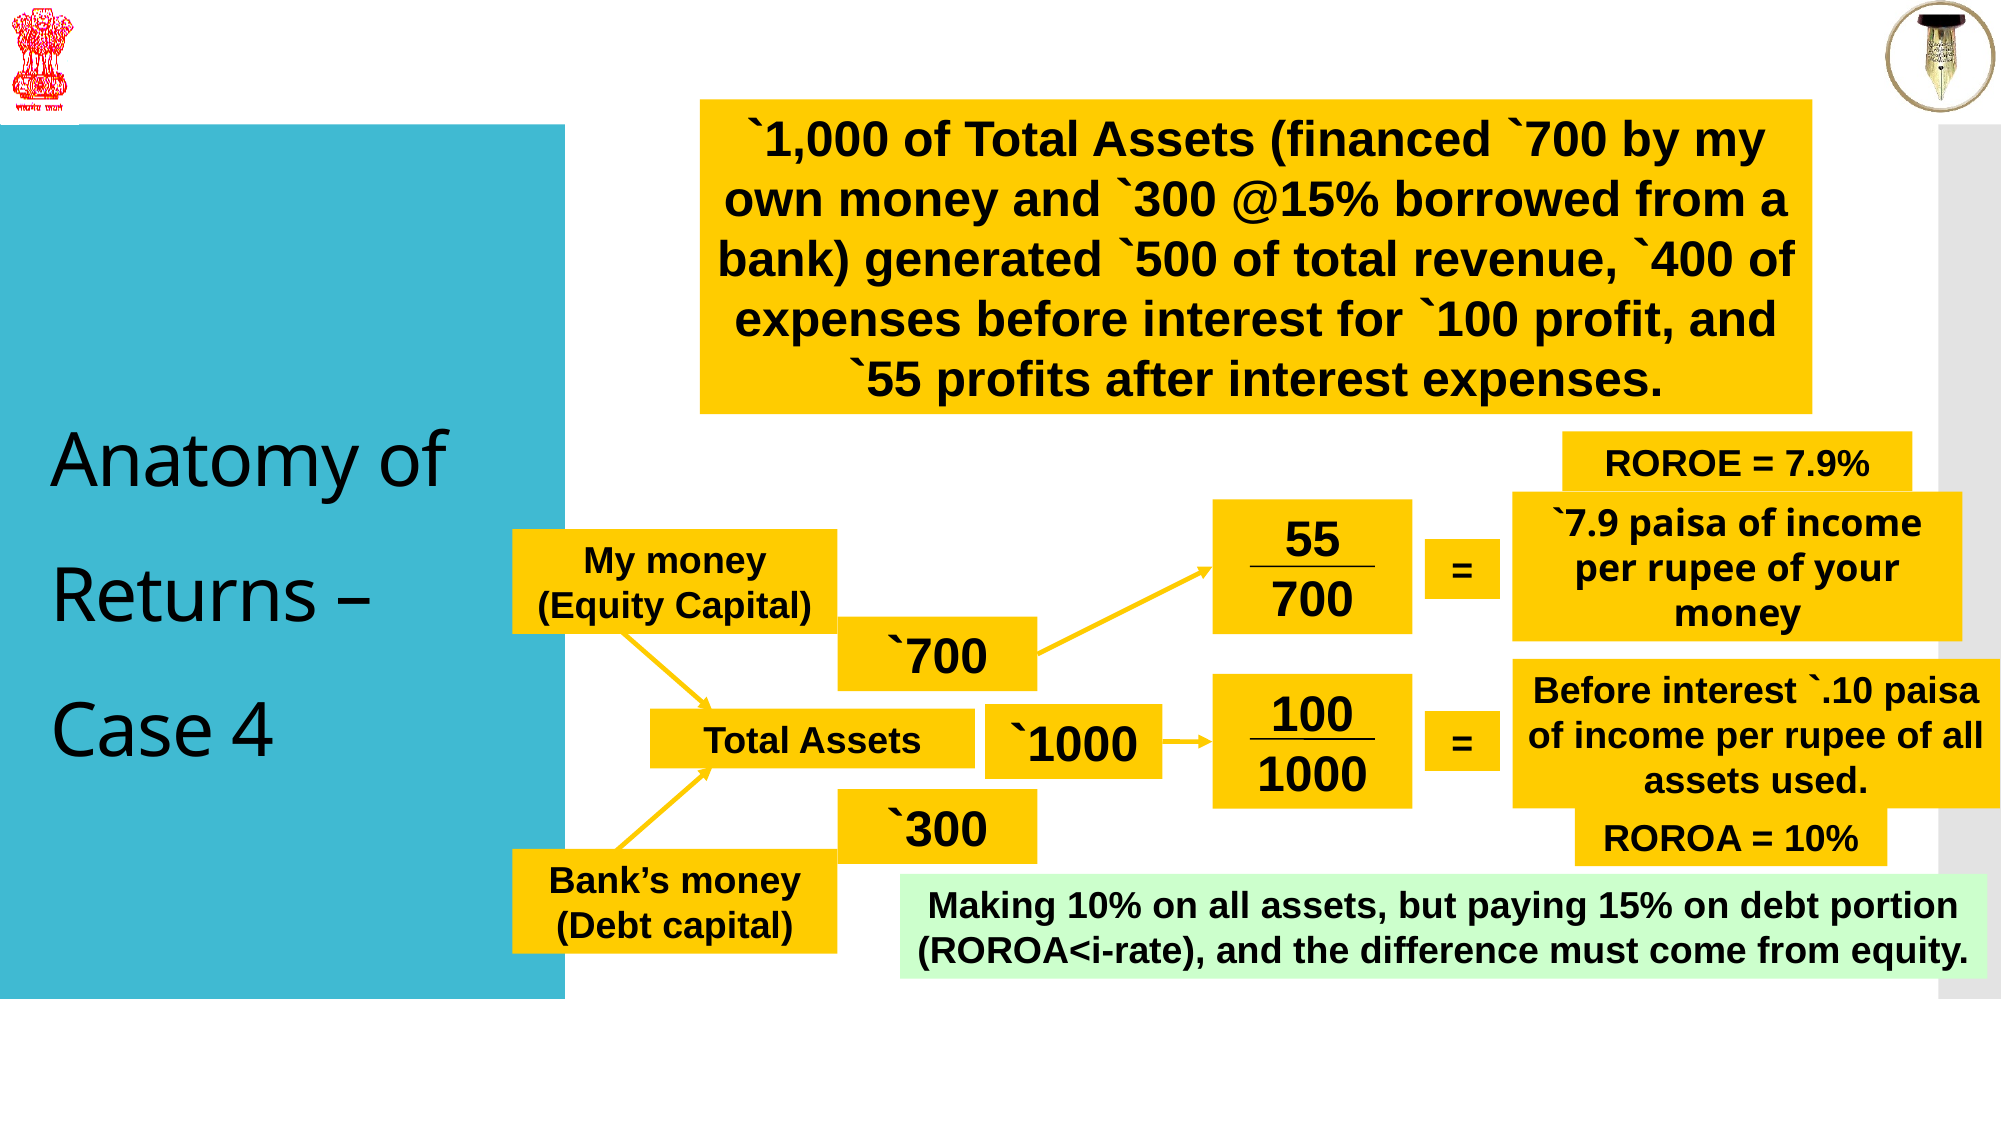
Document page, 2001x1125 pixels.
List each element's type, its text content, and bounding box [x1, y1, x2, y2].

text_box Total Assets [650, 708, 975, 769]
text_box = [1424, 539, 1500, 599]
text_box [0, 0, 79, 125]
text_box Making 10% on all assets, but paying 15% on debt portion (ROROA<i-rate), and the difference must come from equity. [900, 873, 1988, 979]
text_box [612, 766, 713, 855]
text_box `1,000 of Total Assets (financed `700 by my own money and `300 @15% borrowed from a bank) generated `500 of total revenue, `400 of expenses before interest for `100 profit, and `55 profits after interest expenses. [699, 99, 1813, 415]
text_box `1000 [985, 704, 1163, 779]
picture [1884, 0, 1996, 113]
text_box `300 [837, 789, 1038, 864]
text_box 100 1000 [1212, 673, 1413, 809]
text_box [1162, 735, 1213, 748]
text_box = [1424, 711, 1500, 771]
text_box [612, 623, 713, 712]
text_box ROROA = 10% [1574, 806, 1888, 867]
text_box Bank’s money (Debt capital) [512, 848, 838, 954]
text_box `700 [837, 616, 1038, 692]
text_box [1037, 566, 1213, 655]
text_box ROROE = 7.9% [1562, 431, 1913, 492]
text_box `7.9 paisa of income per rupee of your money [1512, 491, 1963, 642]
text_box Before interest `.10 paisa of income per rupee of all assets used. [1512, 658, 2000, 809]
text_box My money (Equity Capital) [512, 529, 838, 634]
text_box 55 700 [1212, 499, 1413, 635]
title Anatomy of Returns – Case 4 [35, 191, 519, 947]
